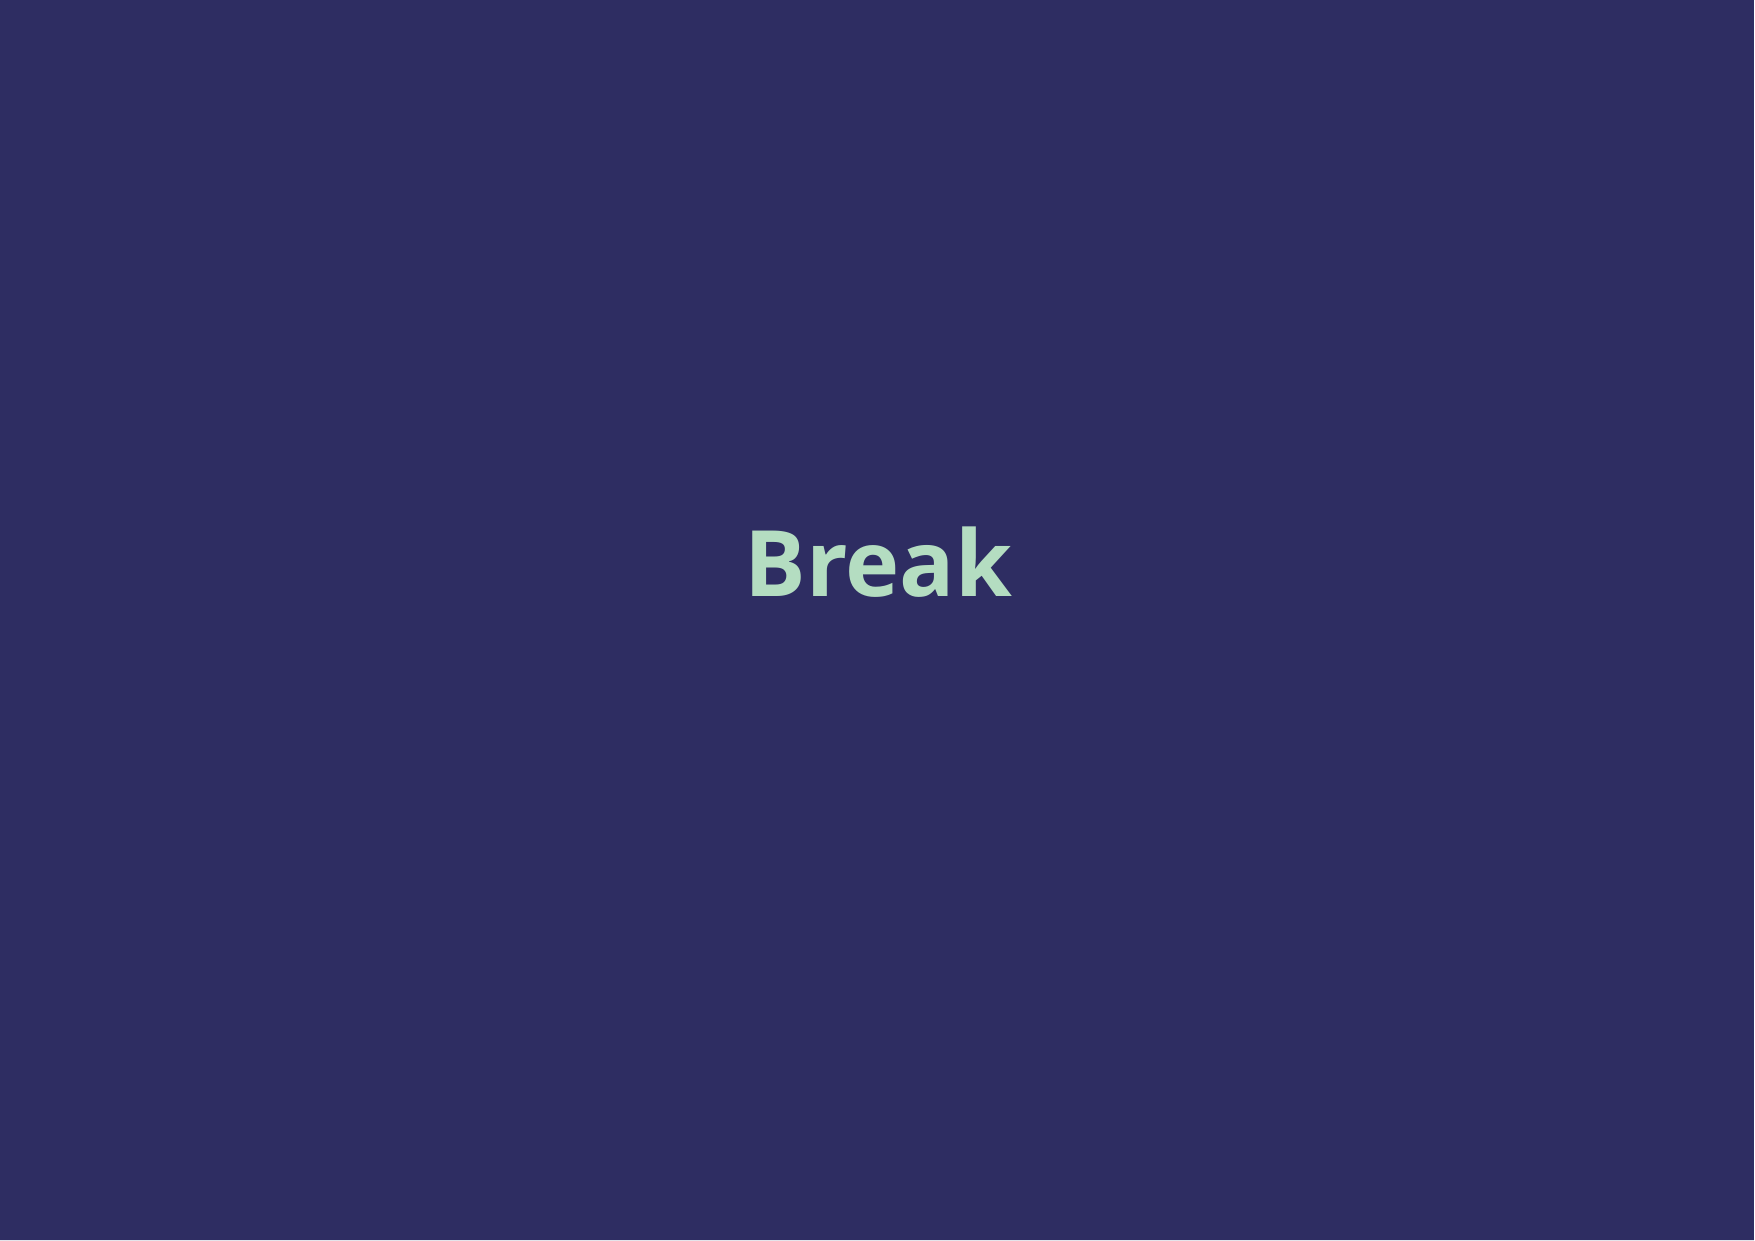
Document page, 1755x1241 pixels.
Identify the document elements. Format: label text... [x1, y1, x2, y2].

title Break [453, 502, 1302, 712]
text_box [0, 0, 1754, 1241]
